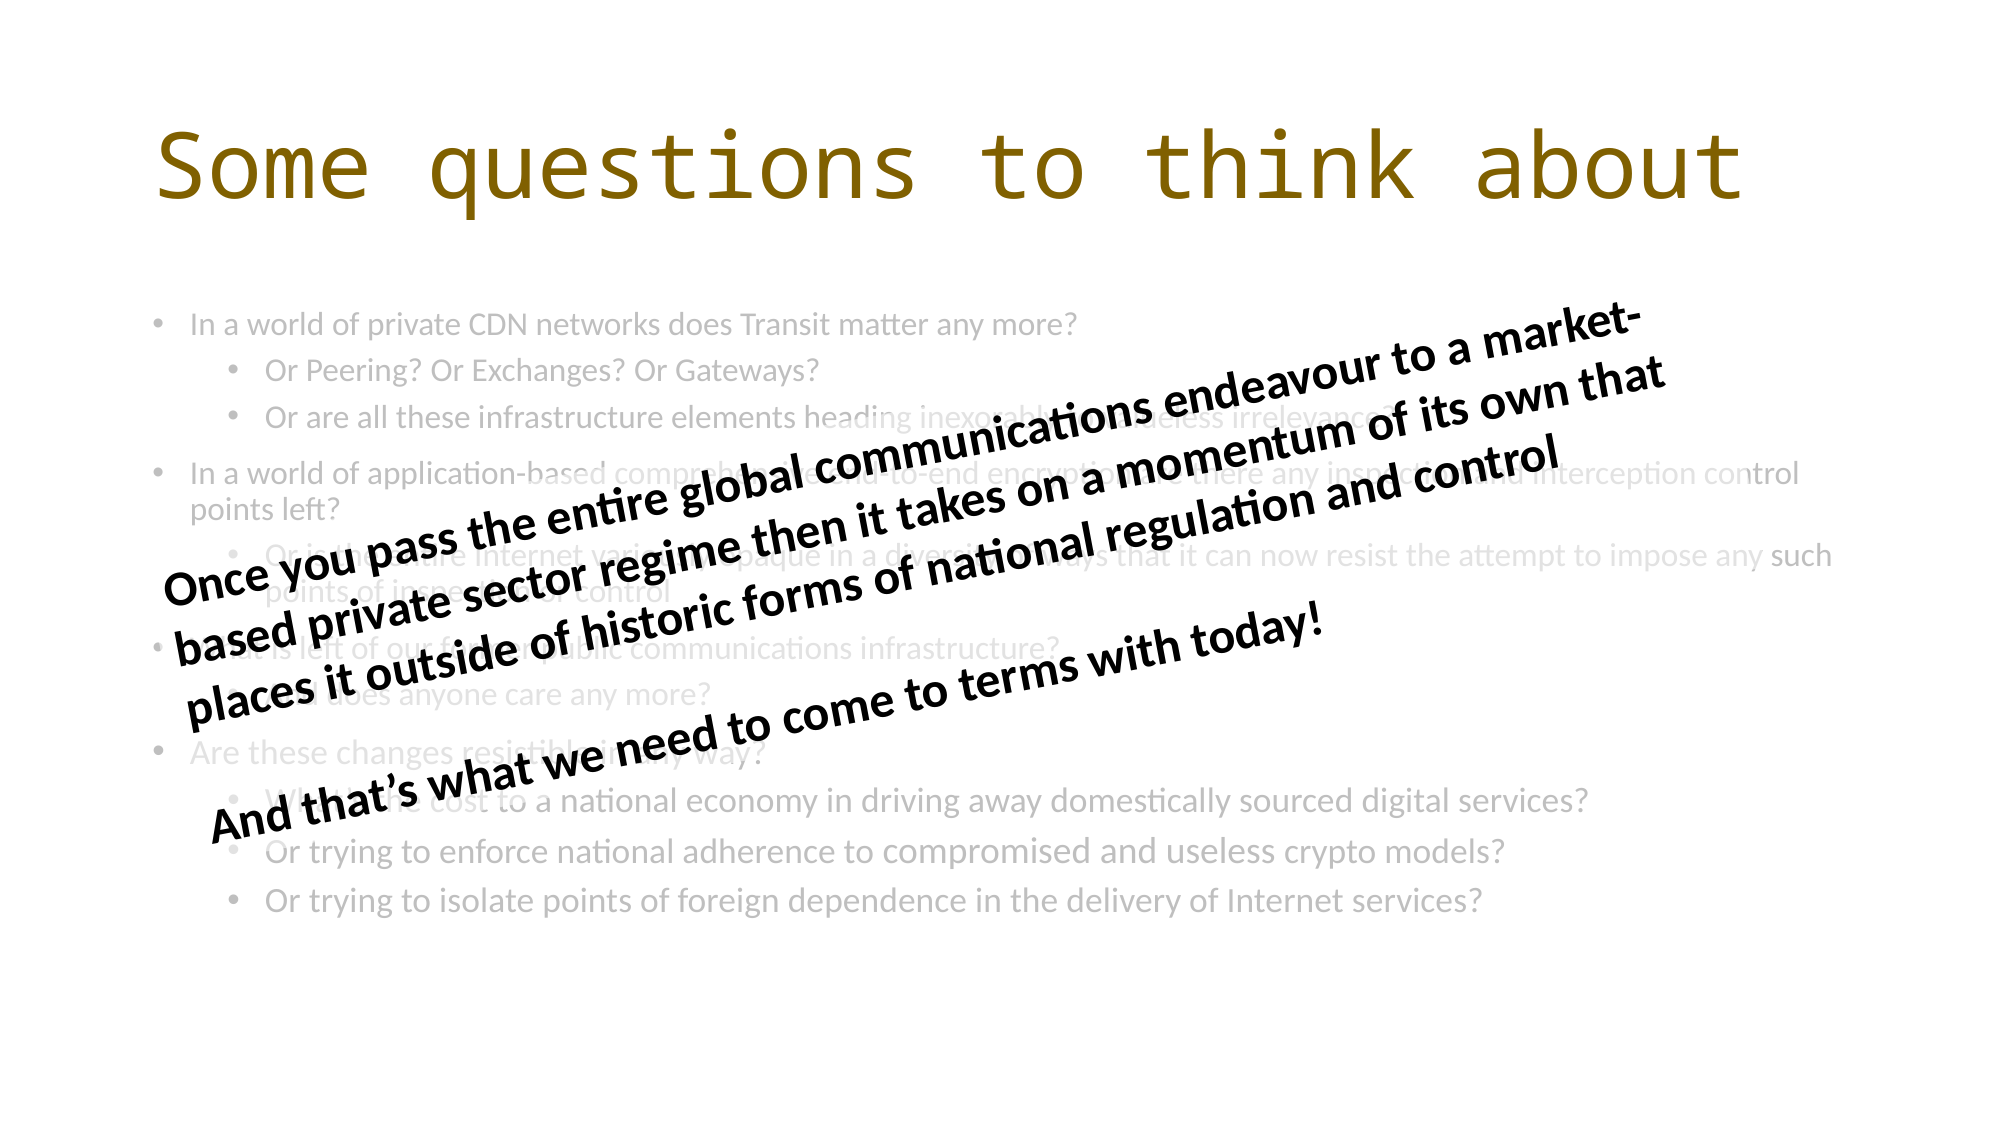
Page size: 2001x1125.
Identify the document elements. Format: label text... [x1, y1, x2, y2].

text_box Once you pass the entire global communications endeavour to a market-based private sector regime then it takes on a momentum of its own that places it outside of historic forms of national regulation and control And that’s what we need to come to terms with today! [142, 257, 1766, 864]
list In a world of private CDN networks does Transit matter any more? Or Peering? Or Exchanges? Or Gateways? Or are all these infrastructure elements heading inexorably to valueless irrelevance? In a world of application-based comprehensive end-to-end encryption are there any inspection and interception control points left? Or is the entire Internet variously opaque in a diversity of ways that it can now resist the attempt to impose any such points of inspection or control What is left of our former public communications infrastructure? And does anyone care any more? Are these changes resistible in any way? What’s the cost to a national economy in driving away domestically sourced digital services? Or trying to enforce national adherence to compromised and useless crypto models? Or trying to isolate points of foreign dependence in the delivery of Internet services? [137, 299, 1863, 1014]
title Some questions to think about [137, 59, 1863, 278]
